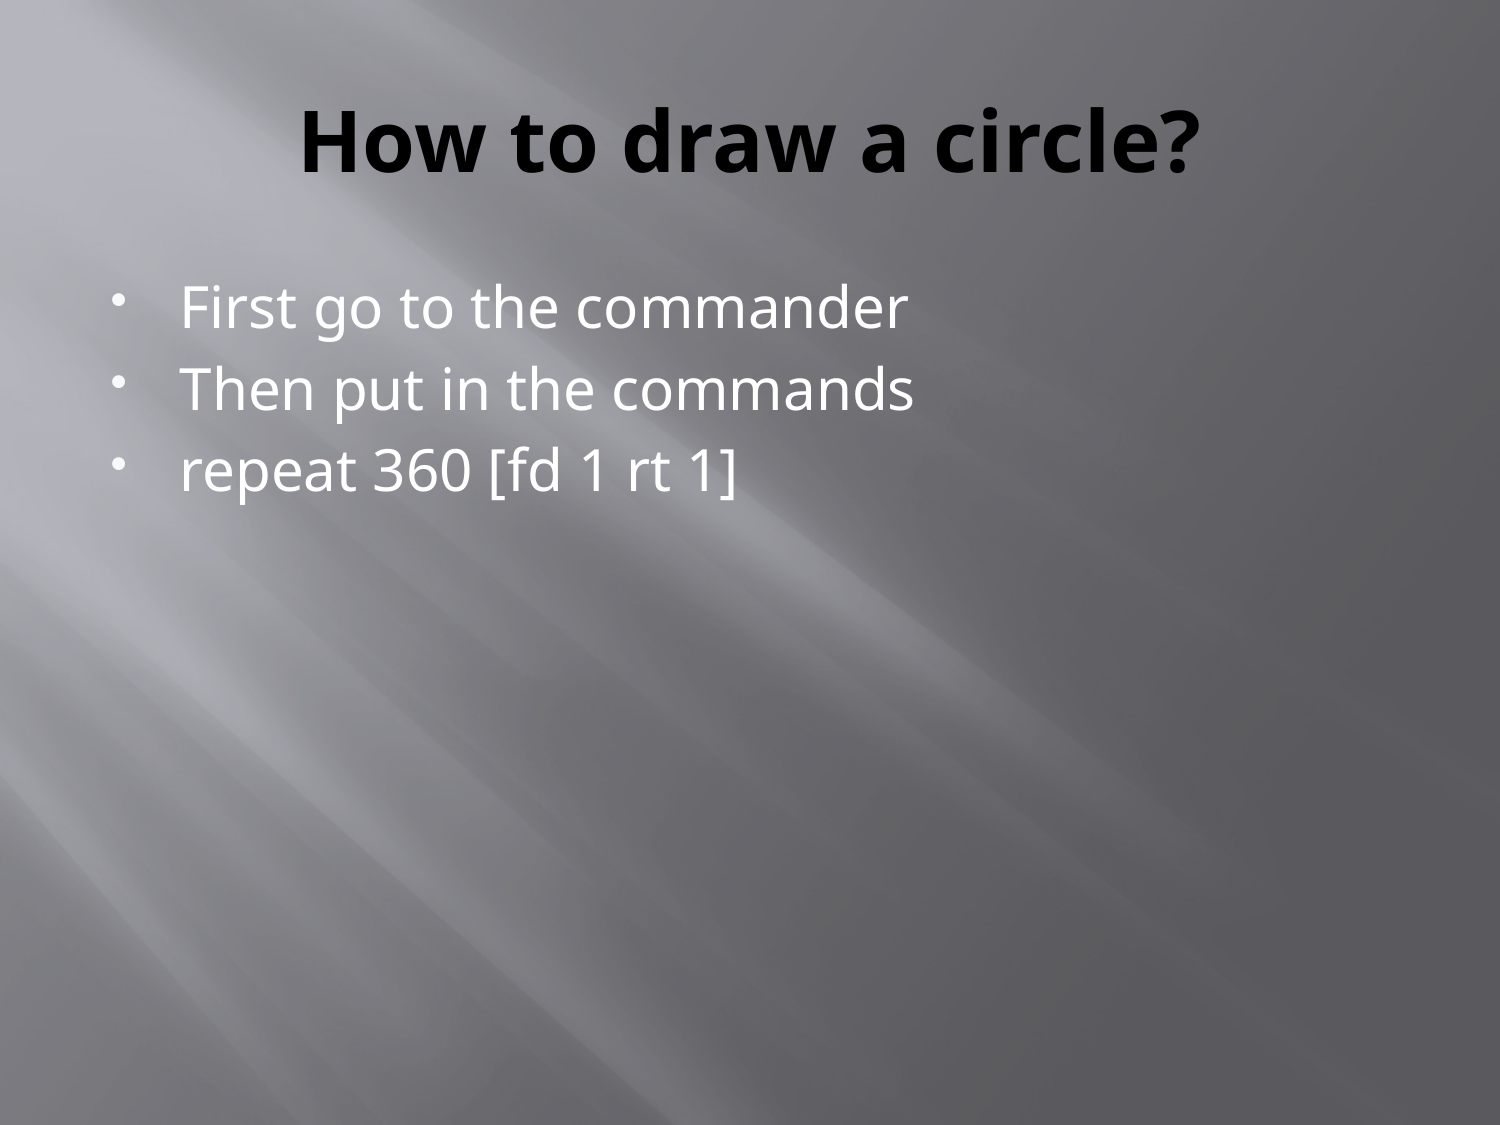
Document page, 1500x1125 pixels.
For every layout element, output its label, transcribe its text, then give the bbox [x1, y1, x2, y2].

list First go to the commander Then put in the commands repeat 360 [fd 1 rt 1] [75, 262, 1425, 1035]
title How to draw a circle? [75, 45, 1425, 233]
